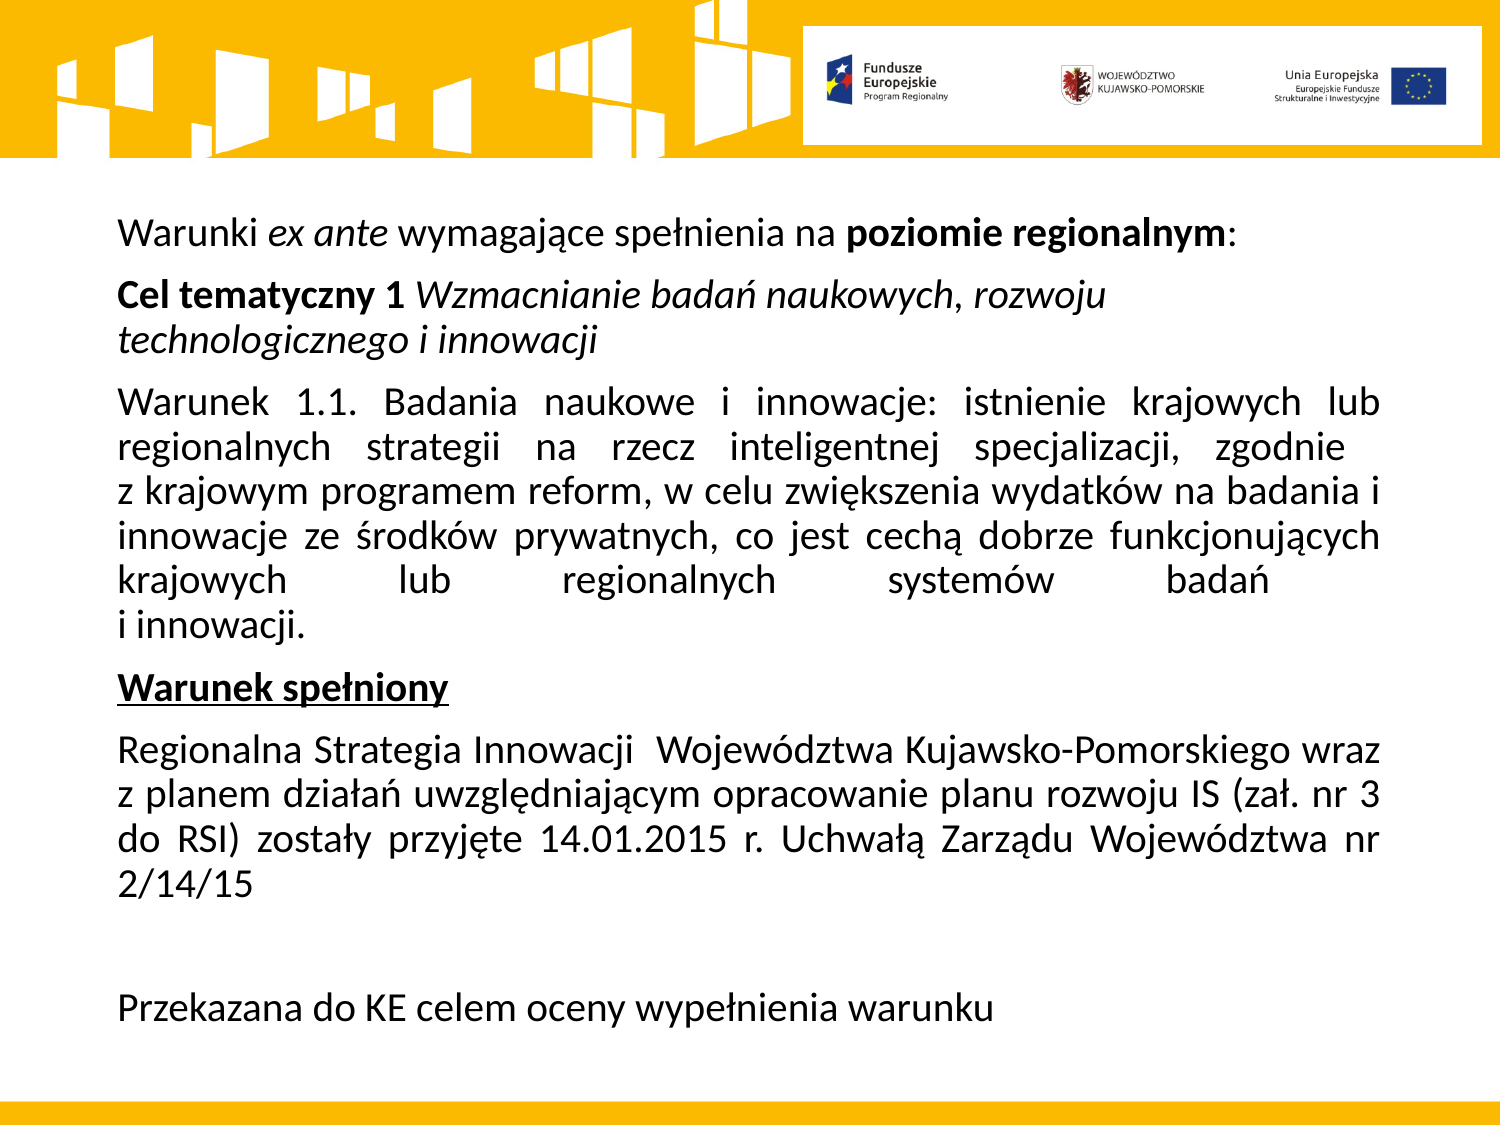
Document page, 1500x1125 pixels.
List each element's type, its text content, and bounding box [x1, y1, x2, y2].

picture [0, 0, 1500, 1125]
list Warunki ex ante wymagające spełnienia na poziomie regionalnym: Cel tematyczny 1 Wzmacnianie badań naukowych, rozwoju technologicznego i innowacji Warunek 1.1. Badania naukowe i innowacje: istnienie krajowych lub regionalnych strategii na rzecz inteligentnej specjalizacji, zgodnie z krajowym programem reform, w celu zwiększenia wydatków na badania i innowacje ze środków prywatnych, co jest cechą dobrze funkcjonujących krajowych lub regionalnych systemów badań i innowacji. Warunek spełniony Regionalna Strategia Innowacji Województwa Kujawsko-Pomorskiego wraz z planem działań uwzględniającym opracowanie planu rozwoju IS (zał. nr 3 do RSI) zostały przyjęte 14.01.2015 r. Uchwałą Zarządu Województwa nr 2/14/15 Przekazana do KE celem oceny wypełnienia warunku [102, 203, 1397, 1056]
